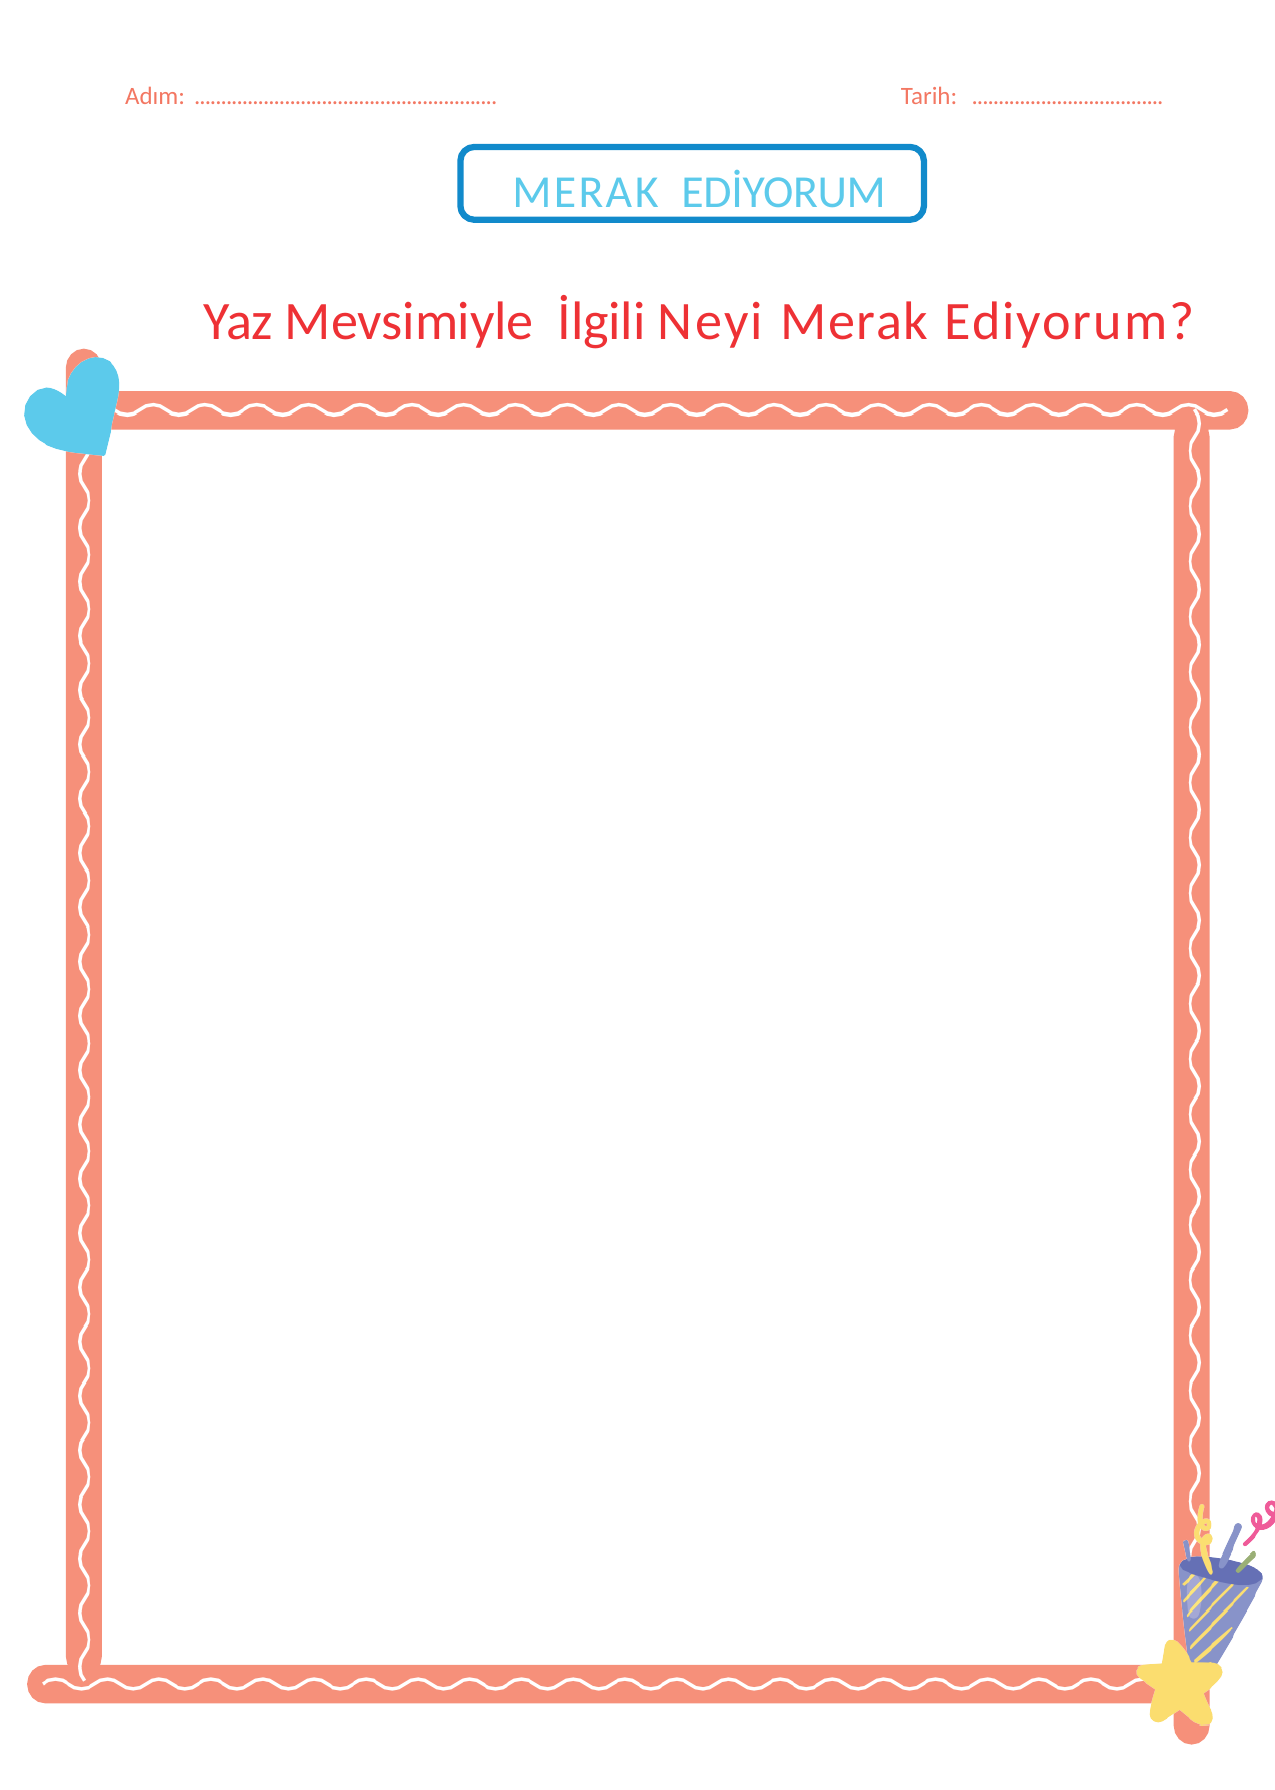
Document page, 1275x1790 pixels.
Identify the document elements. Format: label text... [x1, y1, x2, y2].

text_box Adım: ......................................................... [122, 77, 505, 110]
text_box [24, 348, 1275, 1745]
text_box Tarih: .................................... [898, 77, 1171, 110]
text_box [460, 146, 924, 159]
text_box MERAK EDİYORUM Yaz Mevsimiyle İlgili Neyi Merak Ediyorum? [143, 159, 1257, 347]
